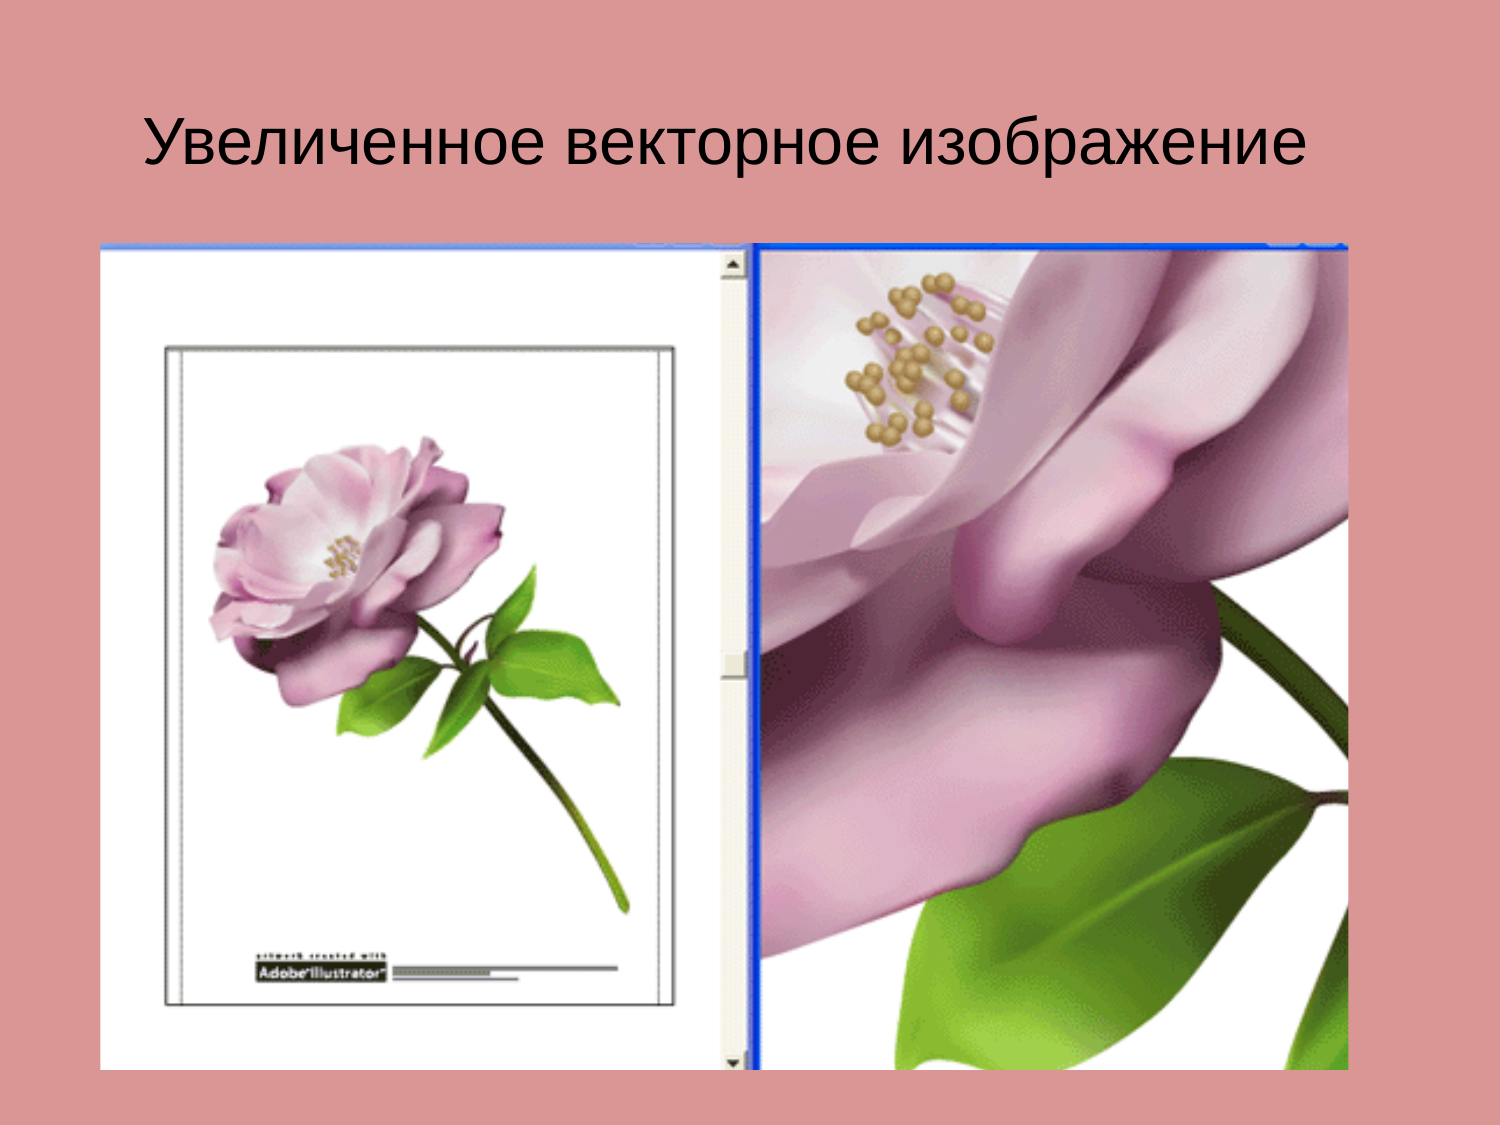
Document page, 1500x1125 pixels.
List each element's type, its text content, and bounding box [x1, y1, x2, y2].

text_box Увеличенное векторное изображение [127, 90, 1324, 186]
picture [99, 243, 1349, 1070]
